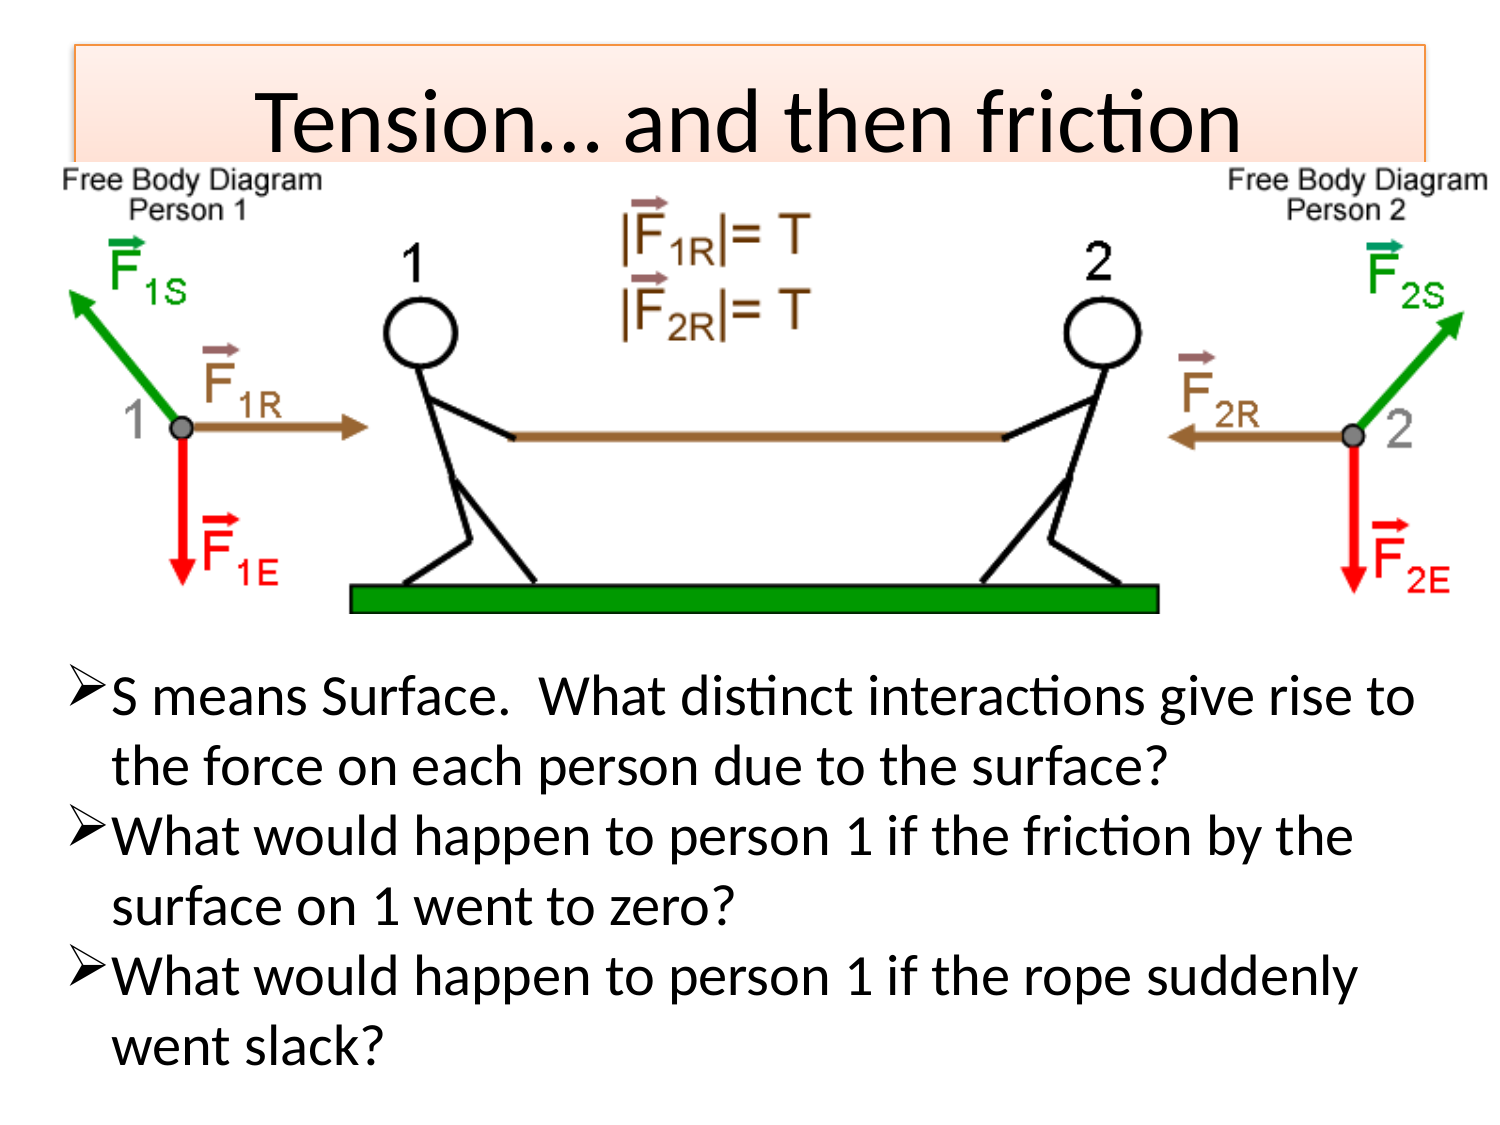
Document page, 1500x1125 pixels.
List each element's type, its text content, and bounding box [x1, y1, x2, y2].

text_box S means Surface. What distinct interactions give rise to the force on each person due to the surface? What would happen to person 1 if the friction by the surface on 1 went to zero? What would happen to person 1 if the rope suddenly went slack? [50, 649, 1450, 1085]
title Tension… and then friction [74, 44, 1426, 160]
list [47, 162, 1500, 614]
